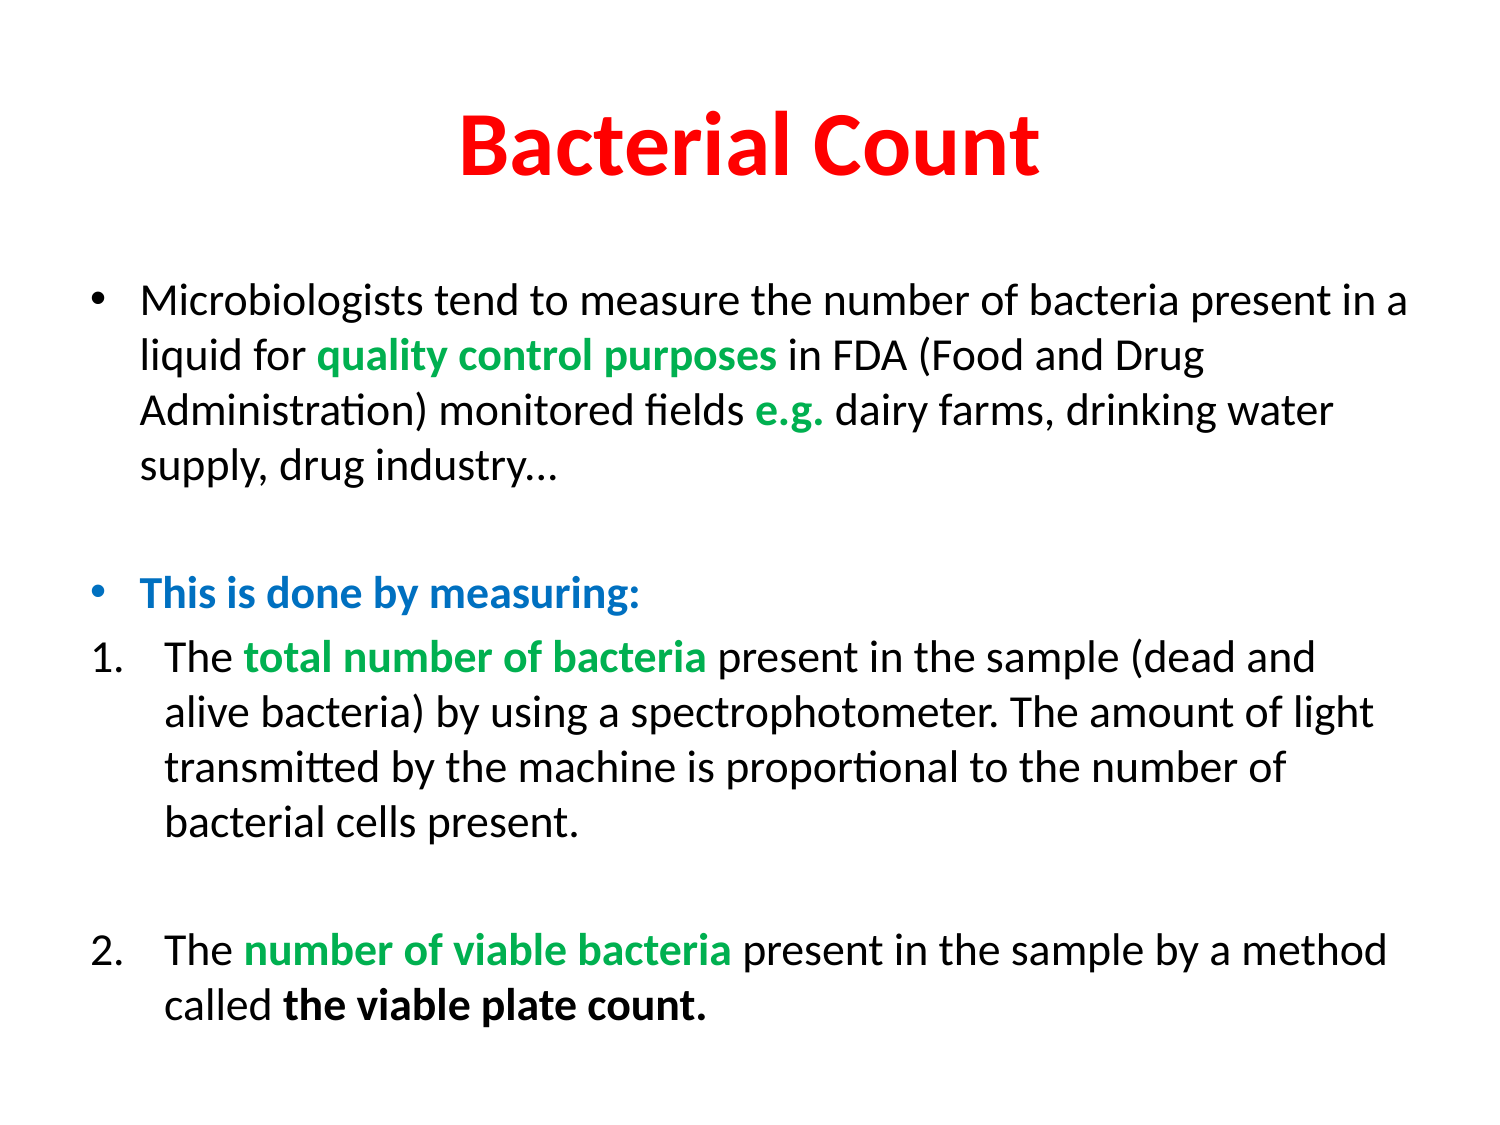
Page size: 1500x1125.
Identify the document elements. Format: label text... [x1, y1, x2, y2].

list Microbiologists tend to measure the number of bacteria present in a liquid for quality control purposes in FDA (Food and Drug Administration) monitored fields e.g. dairy farms, drinking water supply, drug industry... This is done by measuring: The total number of bacteria present in the sample (dead and alive bacteria) by using a spectrophotometer. The amount of light transmitted by the machine is proportional to the number of bacterial cells present. The number of viable bacteria present in the sample by a method called the viable plate count. [75, 262, 1425, 1043]
title Bacterial Count [75, 45, 1425, 233]
